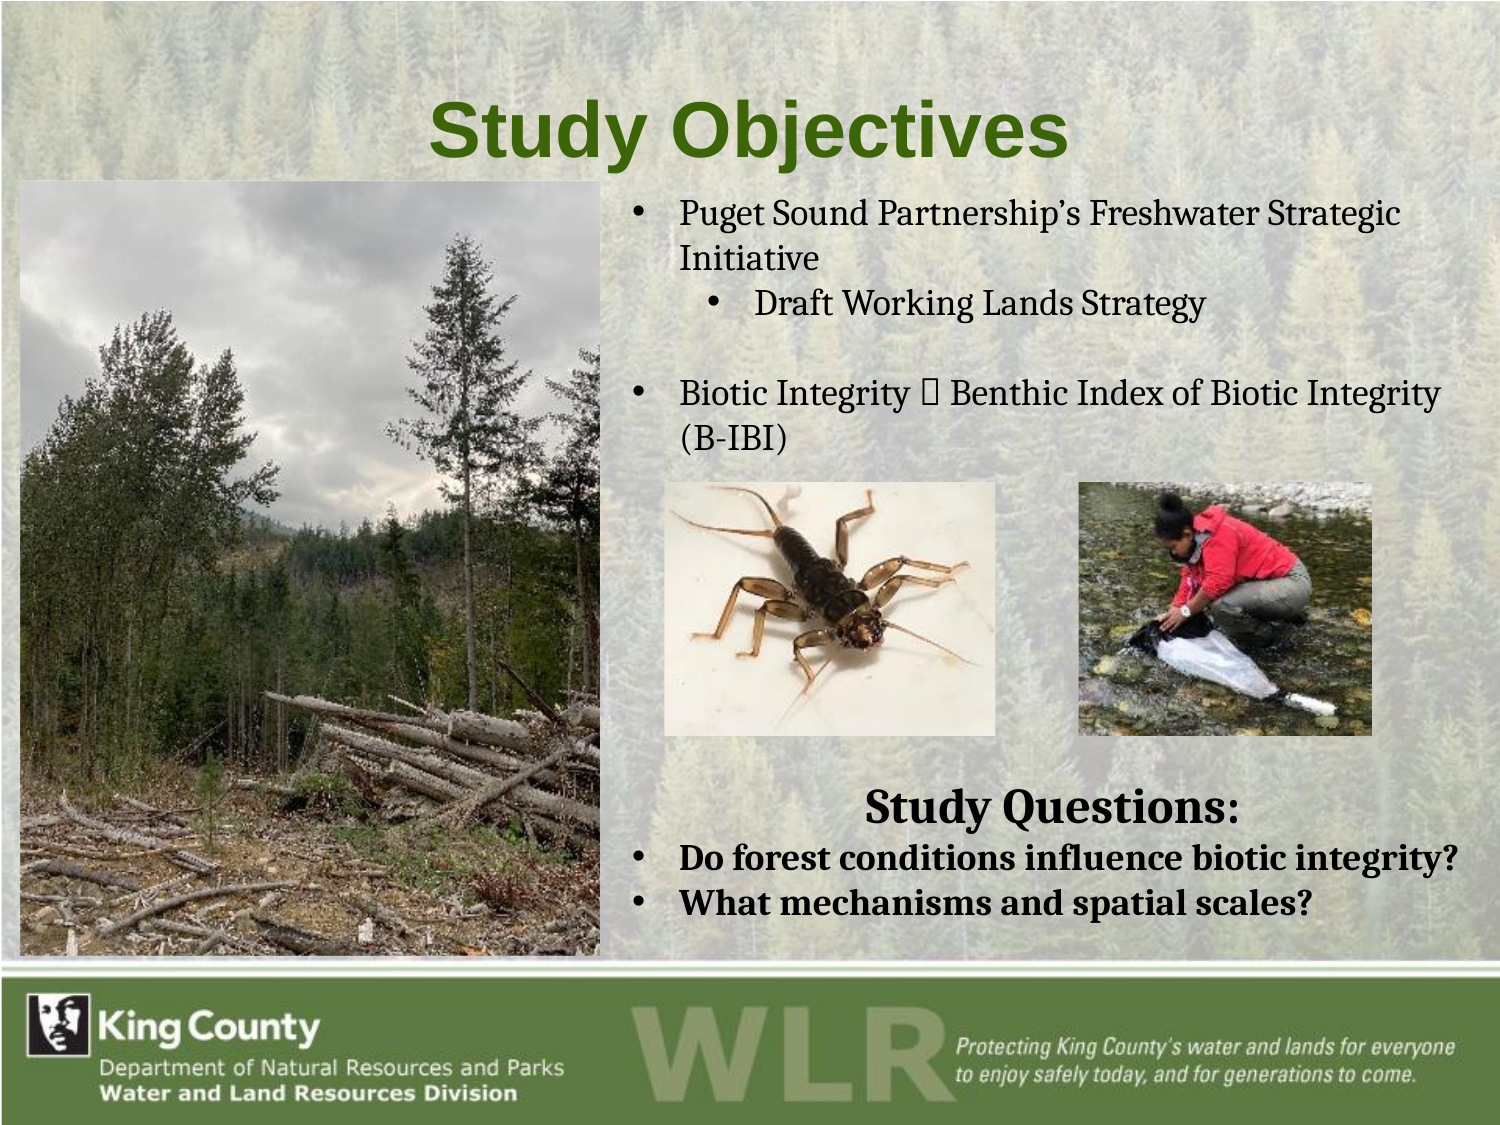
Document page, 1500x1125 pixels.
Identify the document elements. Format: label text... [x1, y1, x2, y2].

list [0, 277, 697, 859]
picture [1, 1, 1500, 277]
title Study Objectives [127, 40, 1372, 181]
picture [1078, 482, 1373, 737]
picture [1, 859, 1500, 1125]
picture [663, 482, 996, 737]
text_box Puget Sound Partnership’s Freshwater Strategic Initiative Draft Working Lands Strategy Biotic Integrity  Benthic Index of Biotic Integrity (B-IBI) Study Questions: Do forest conditions influence biotic integrity? What mechanisms and spatial scales? [617, 180, 1500, 931]
